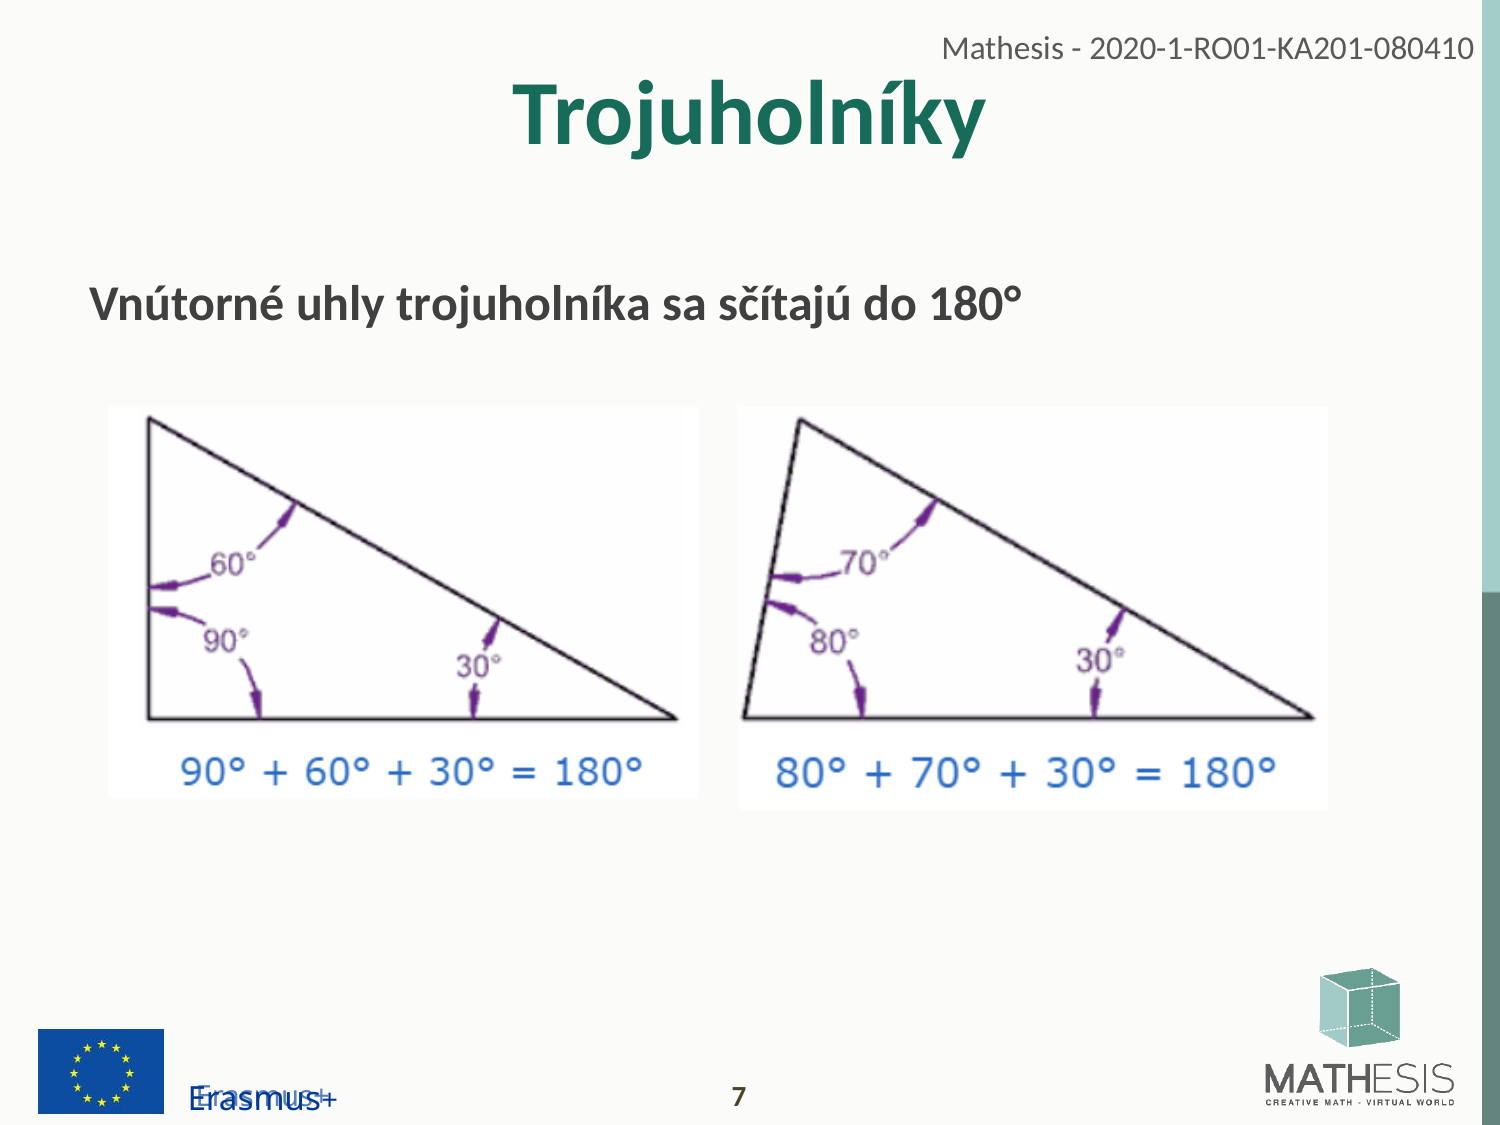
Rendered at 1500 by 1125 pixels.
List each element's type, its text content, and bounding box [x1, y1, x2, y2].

title Trojuholníky [75, 45, 1425, 233]
picture [108, 405, 699, 798]
picture [737, 407, 1328, 811]
list Vnútorné uhly trojuholníka sa sčítajú do 180° [75, 262, 1425, 1005]
picture [38, 1029, 164, 1114]
